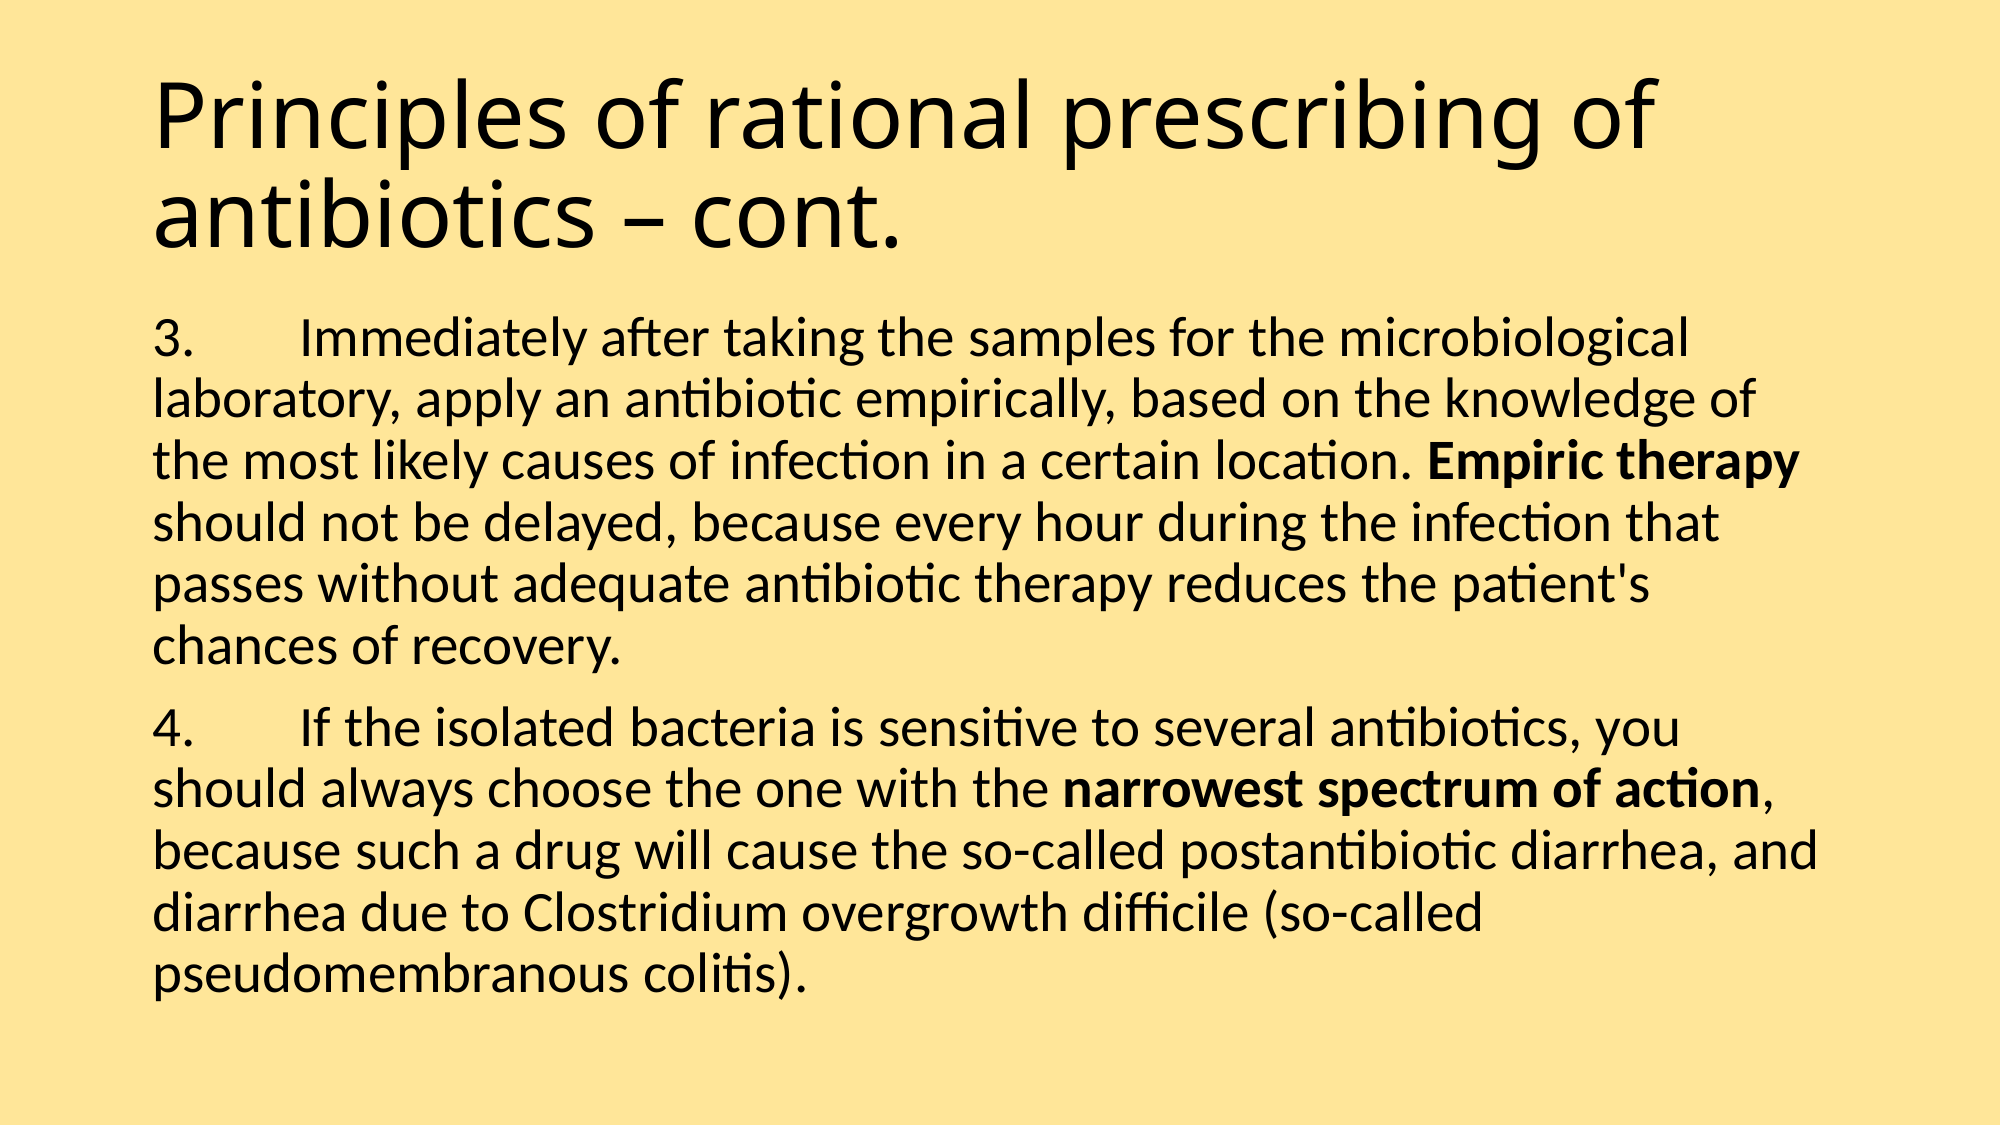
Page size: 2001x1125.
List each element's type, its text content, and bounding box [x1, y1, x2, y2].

title Principles of rational prescribing of antibiotics – cont. [137, 59, 1863, 278]
list 3. Immediately after taking the samples for the microbiological laboratory, apply an antibiotic empirically, based on the knowledge of the most likely causes of infection in a certain location. Empiric therapy should not be delayed, because every hour during the infection that passes without adequate antibiotic therapy reduces the patient's chances of recovery. 4. If the isolated bacteria is sensitive to several antibiotics, you should always choose the one with the narrowest spectrum of action, because such a drug will cause the so-called postantibiotic diarrhea, and diarrhea due to Clostridium overgrowth difficile (so-called pseudomembranous colitis). [137, 299, 1863, 1014]
